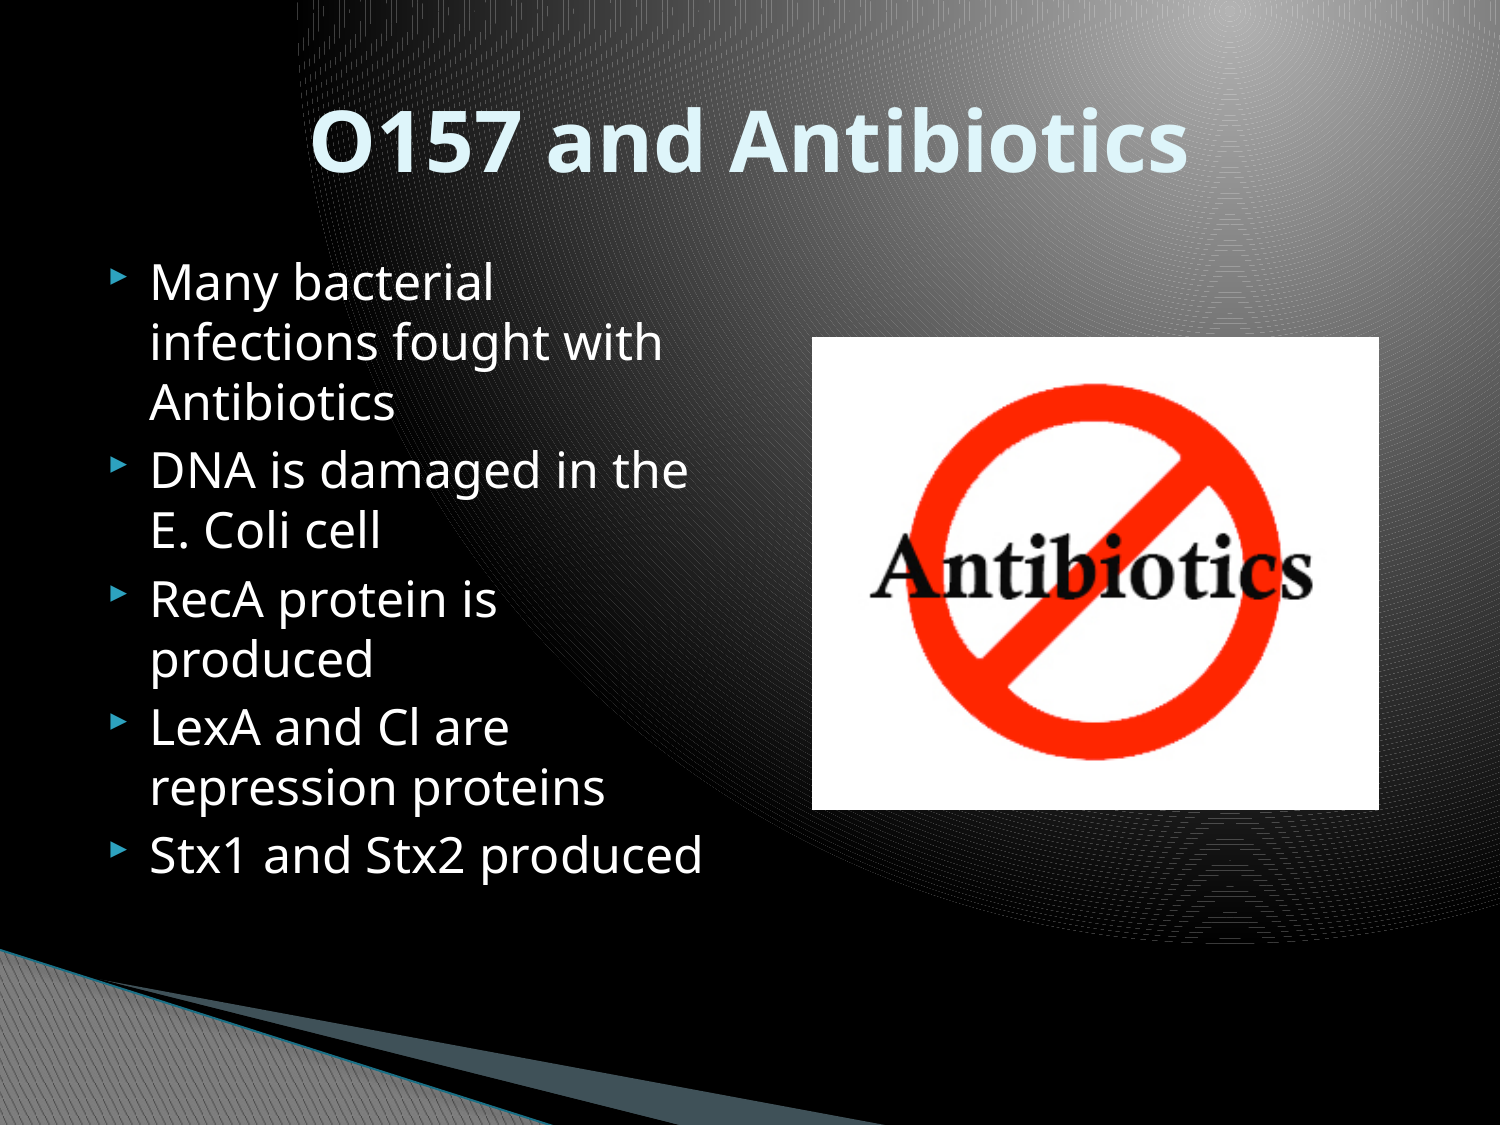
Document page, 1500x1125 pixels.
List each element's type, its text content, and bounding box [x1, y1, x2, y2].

title O157 and Antibiotics [75, 45, 1425, 233]
picture [0, 952, 543, 1125]
list Many bacterial infections fought with Antibiotics DNA is damaged in the E. Coli cell RecA protein is produced LexA and Cl are repression proteins Stx1 and Stx2 produced [75, 243, 738, 986]
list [812, 337, 1380, 810]
